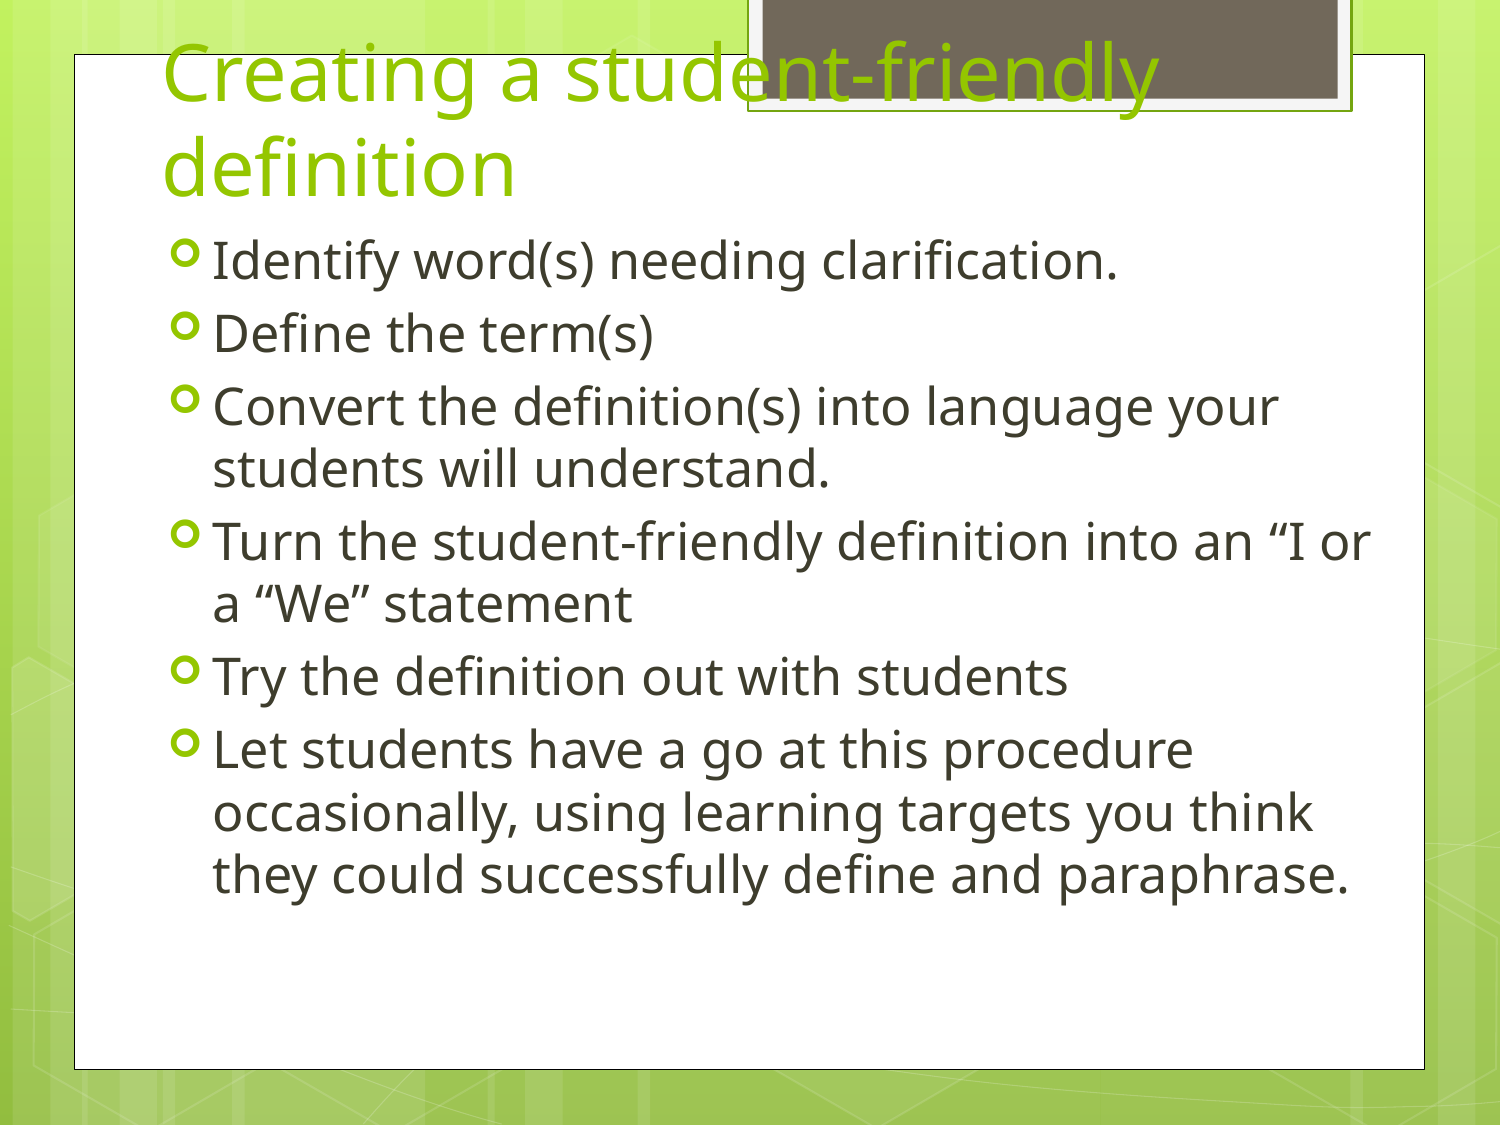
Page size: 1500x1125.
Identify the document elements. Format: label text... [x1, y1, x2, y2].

list Identify word(s) needing clarification. Define the term(s) Convert the definition(s) into language your students will understand. Turn the student-friendly definition into an “I or a “We” statement Try the definition out with students Let students have a go at this procedure occasionally, using learning targets you think they could successfully define and paraphrase. [95, 219, 1414, 1046]
title Creating a student-friendly definition [146, 73, 1357, 219]
